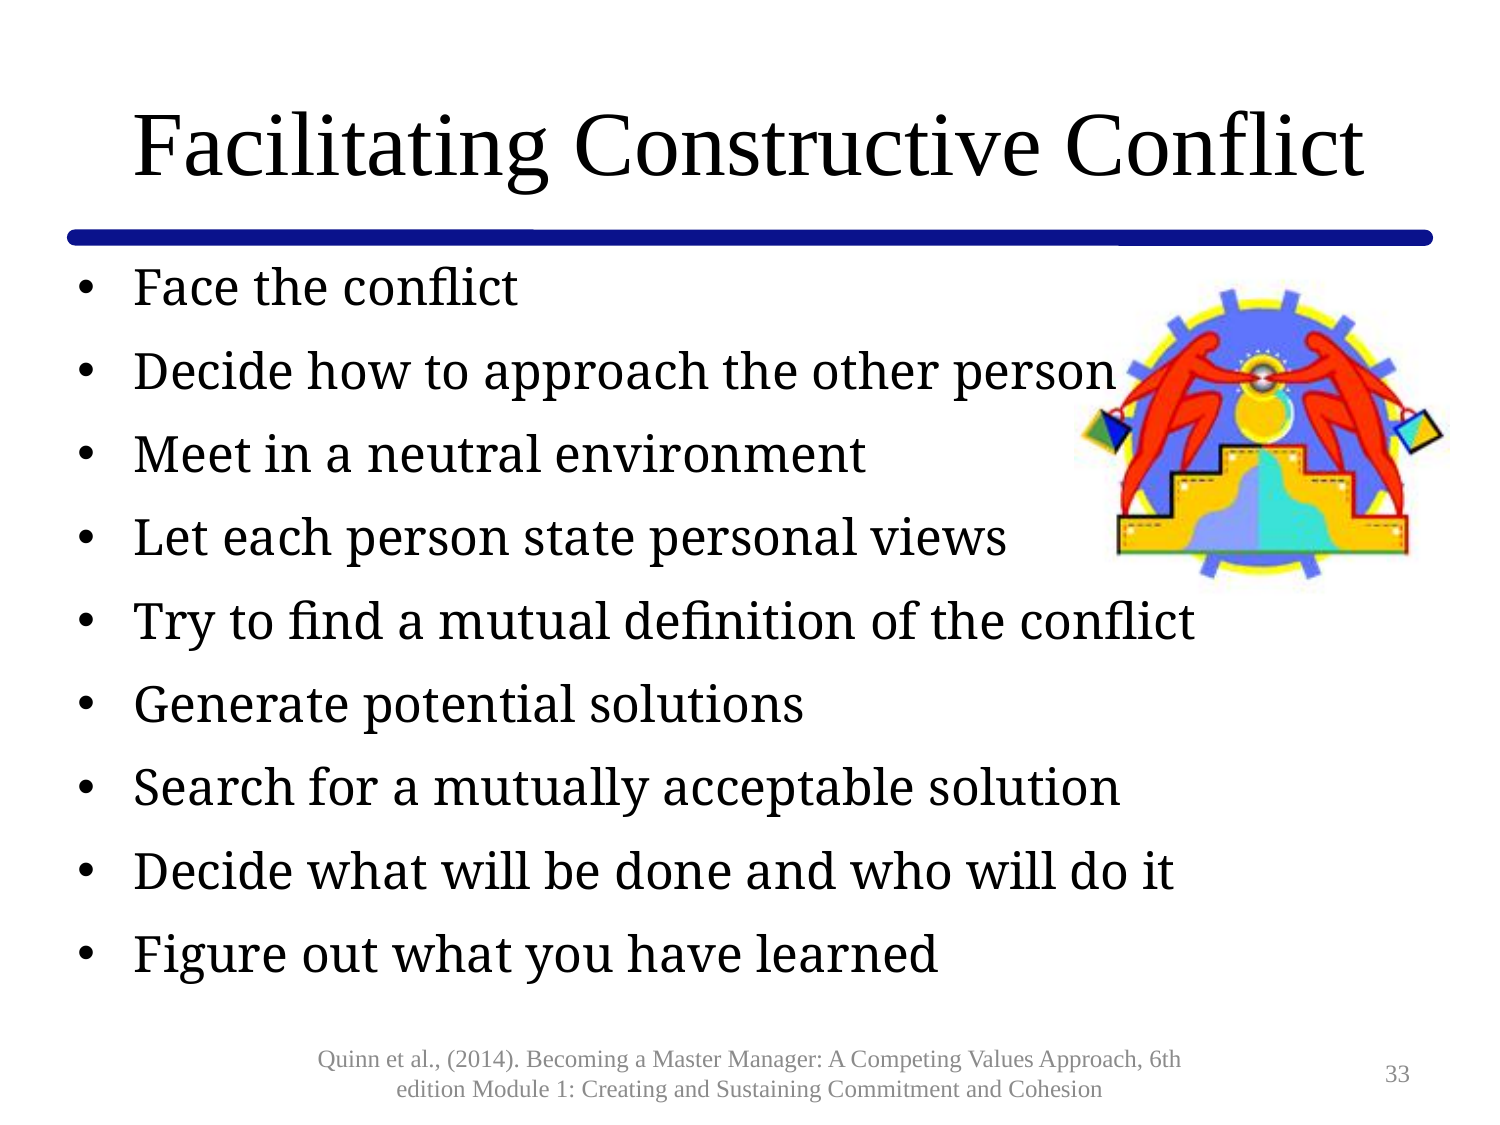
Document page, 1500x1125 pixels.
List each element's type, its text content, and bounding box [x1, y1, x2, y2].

footer Quinn et al., (2014). Becoming a Master Manager: A Competing Values Approach, 6th edition Module 1: Creating and Sustaining Commitment and Cohesion [275, 1042, 1074, 1103]
picture [1074, 249, 1451, 626]
title Facilitating Constructive Conflict [75, 45, 1425, 233]
list Face the conflict Decide how to approach the other person Meet in a neutral environment Let each person state personal views Try to find a mutual definition of the conflict Generate potential solutions Search for a mutually acceptable solution Decide what will be done and who will do it Figure out what you have learned [62, 237, 1450, 1013]
slide_number 33 [1074, 1042, 1425, 1103]
